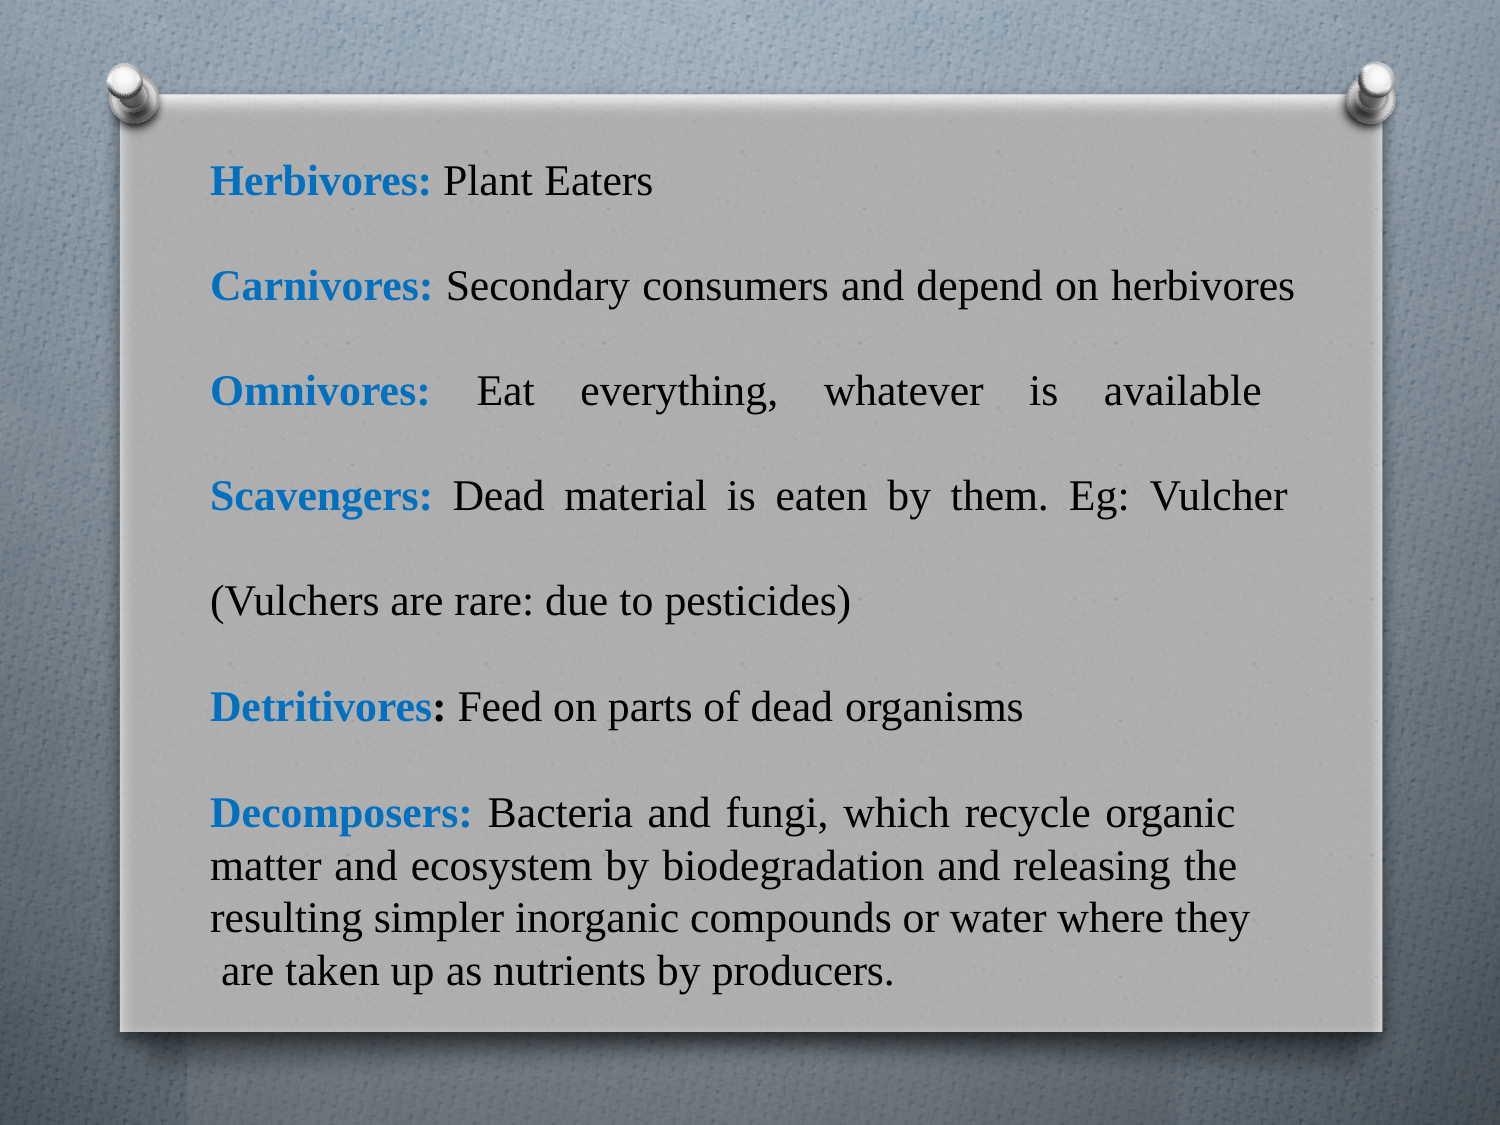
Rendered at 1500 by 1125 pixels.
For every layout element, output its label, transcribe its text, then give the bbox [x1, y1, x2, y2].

picture [1317, 35, 1439, 156]
text_box Herbivores: Plant Eaters Carnivores: Secondary consumers and depend on herbivores Omnivores: Eat everything, whatever is available Scavengers: Dead material is eaten by them. Eg: Vulcher (Vulchers are rare: due to pesticides) Detritivores: Feed on parts of dead organisms Decomposers: Bacteria and fungi, which recycle organic matter and ecosystem by biodegradation and releasing the resulting simpler inorganic compounds or water where they are taken up as nutrients by producers. [208, 149, 1309, 995]
picture [75, 29, 198, 153]
